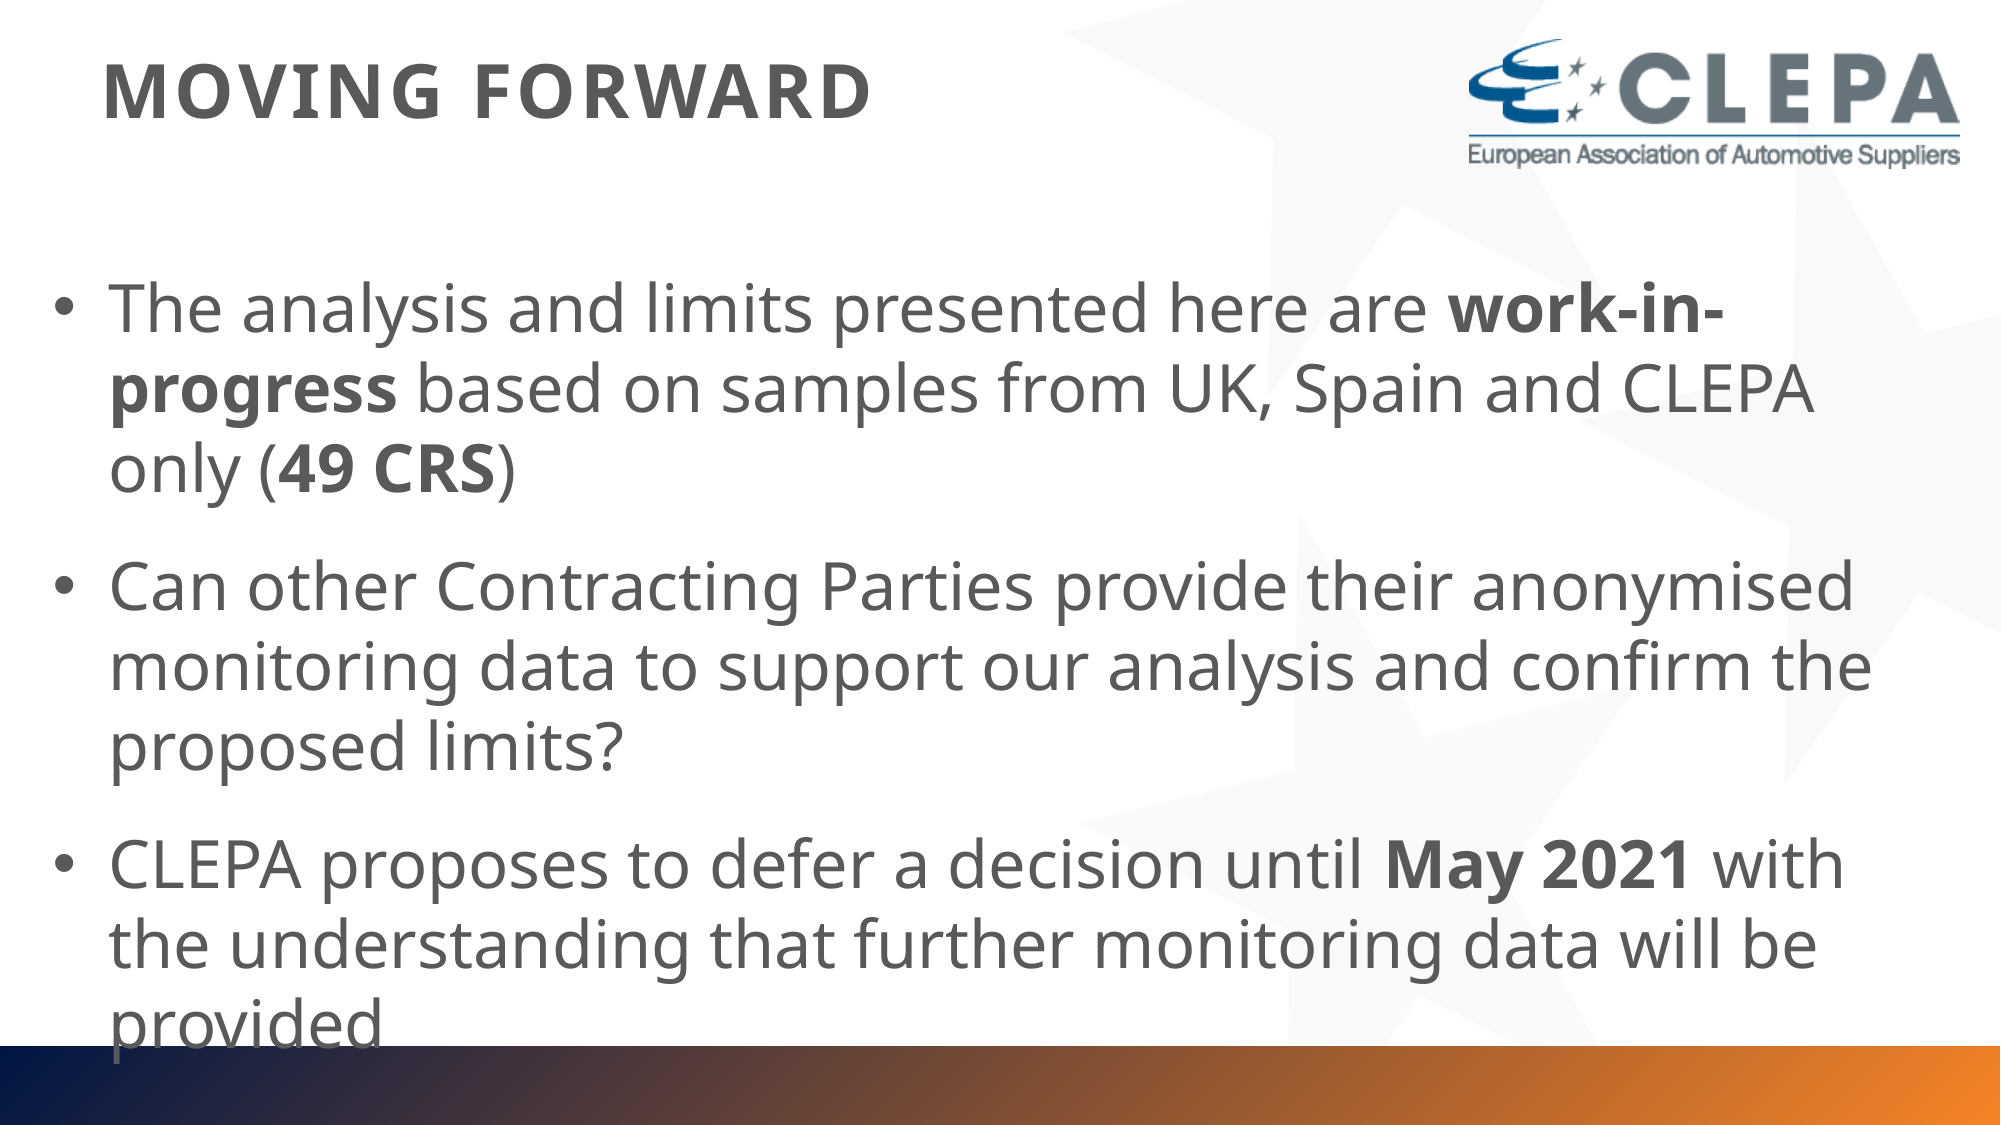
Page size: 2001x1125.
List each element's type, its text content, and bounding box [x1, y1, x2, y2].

title MOVING FORWARD [85, 58, 1277, 142]
picture [1469, 39, 1960, 169]
list The analysis and limits presented here are work-in-progress based on samples from UK, Spain and CLEPA only (49 CRS) Can other Contracting Parties provide their anonymised monitoring data to support our analysis and confirm the proposed limits? CLEPA proposes to defer a decision until May 2021 with the understanding that further monitoring data will be provided [37, 258, 1964, 973]
